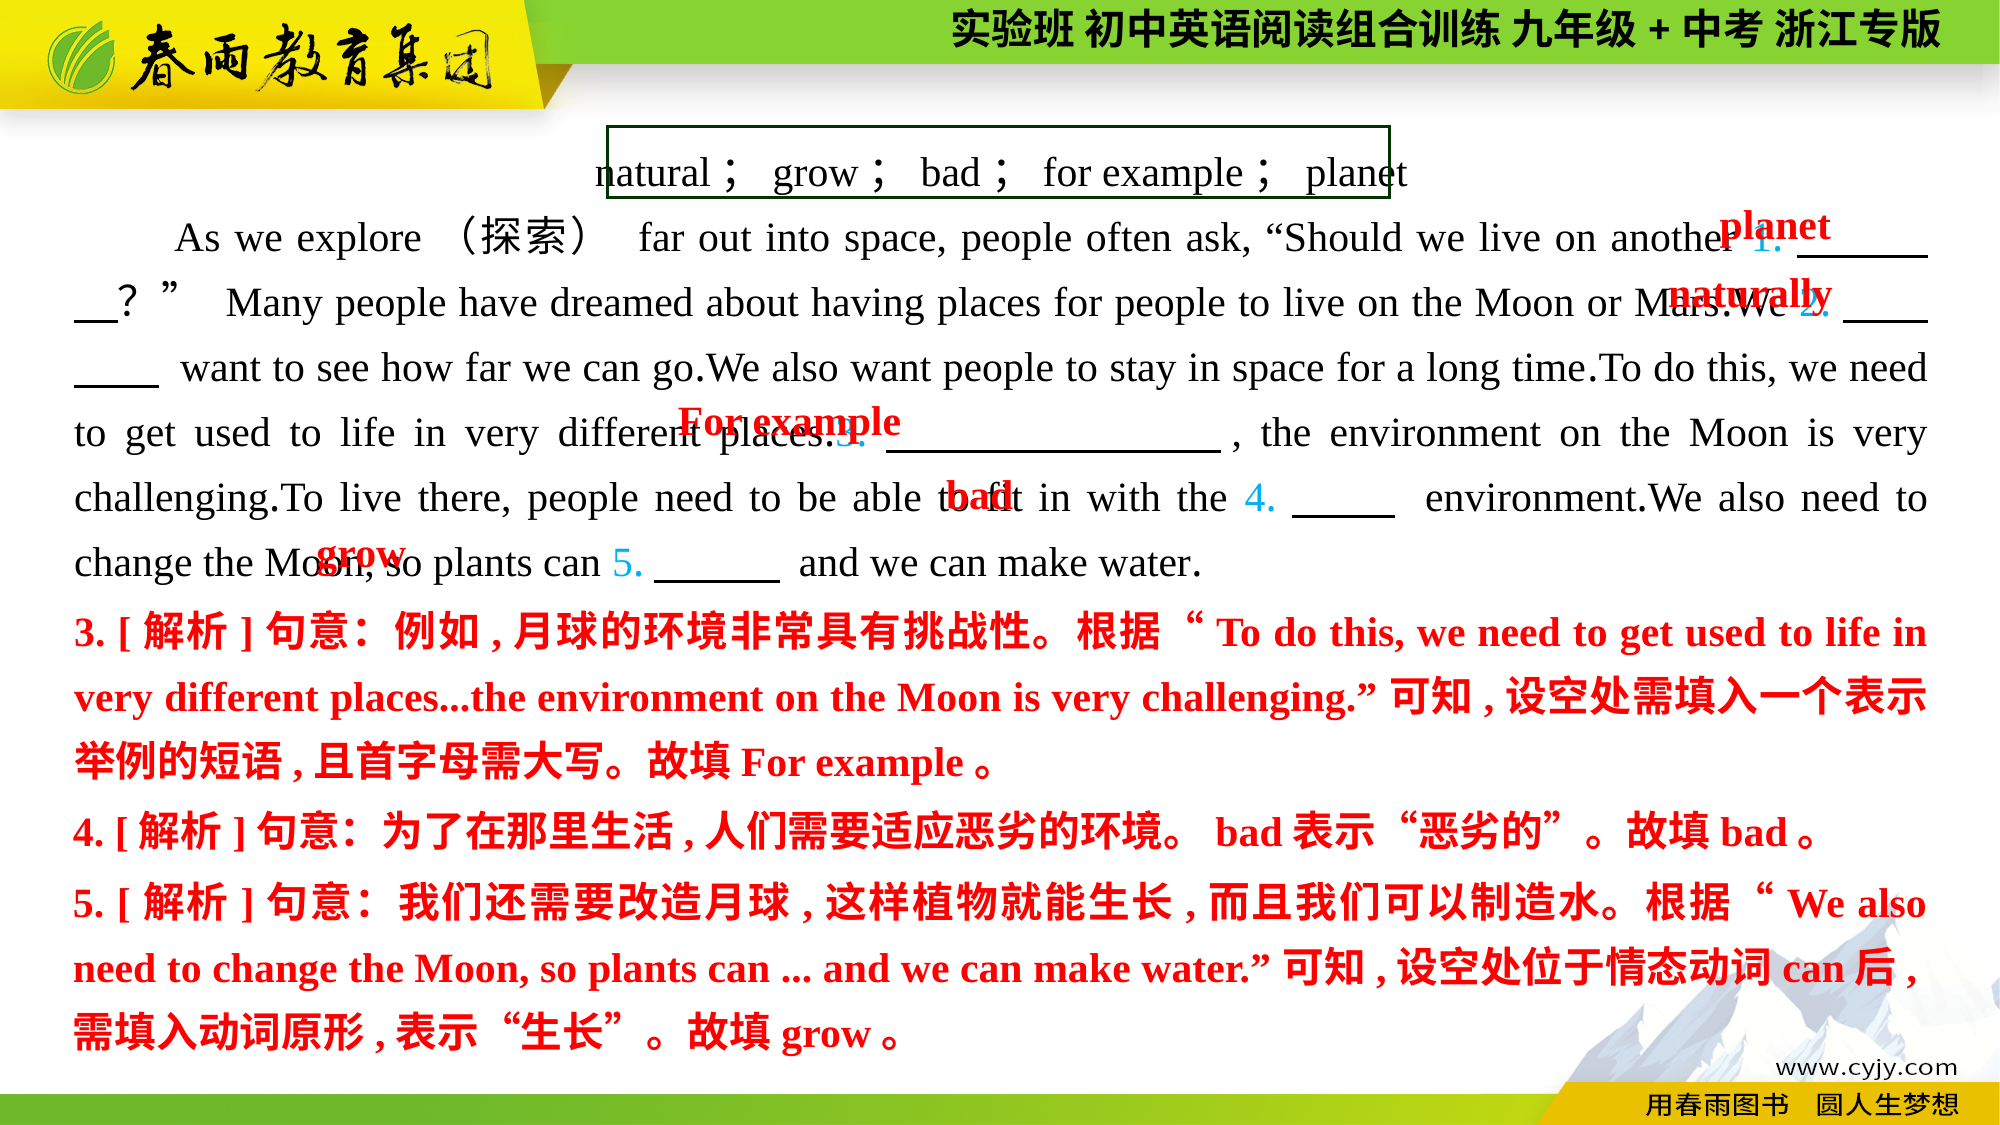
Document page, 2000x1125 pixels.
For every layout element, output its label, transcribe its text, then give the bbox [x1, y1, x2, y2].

text_box [607, 126, 1390, 198]
text_box planet [1704, 175, 1847, 243]
text_box 4. [解析]句意：为了在那里生活,人们需要适应恶劣的环境。bad表示“恶劣的”。故填bad。 [57, 782, 1943, 853]
text_box 3. [解析]句意：例如,月球的环境非常具有挑战性。根据“To do this, we need to get used to life in very different places...the environment on the Moon is very challenging.”可知,设空处需填入一个表示举例的短语,且首字母需大写。故填For example。 [59, 582, 1944, 793]
text_box naturally [1653, 243, 1849, 323]
text_box bad [931, 445, 1029, 526]
list natural；grow；bad；for example；planet As we explore（探索） far out into space, people often ask, “Should we live on another 1. ？” Many people have dreamed about having places for people to live on the Moon or Mars.We 2. want to see how far we can go.We also want people to stay in space for a long time.To do this, we need to get used to life in very different places.3. , the environment on the Moon is very challenging.To live there, people need to be able to fit in with the 4. environment.We also need to change the Moon, so plants can 5. and we can make water. [59, 122, 1944, 582]
text_box 5. [解析]句意：我们还需要改造月球,这样植物就能生长,而且我们可以制造水。根据“We also need to change the Moon, so plants can ... and we can make water.”可知,设空处位于情态动词can后,需填入动词原形,表示“生长”。故填grow。 [57, 853, 1943, 1064]
text_box For example [663, 371, 917, 452]
picture [0, 0, 2000, 1125]
text_box grow [301, 503, 422, 582]
